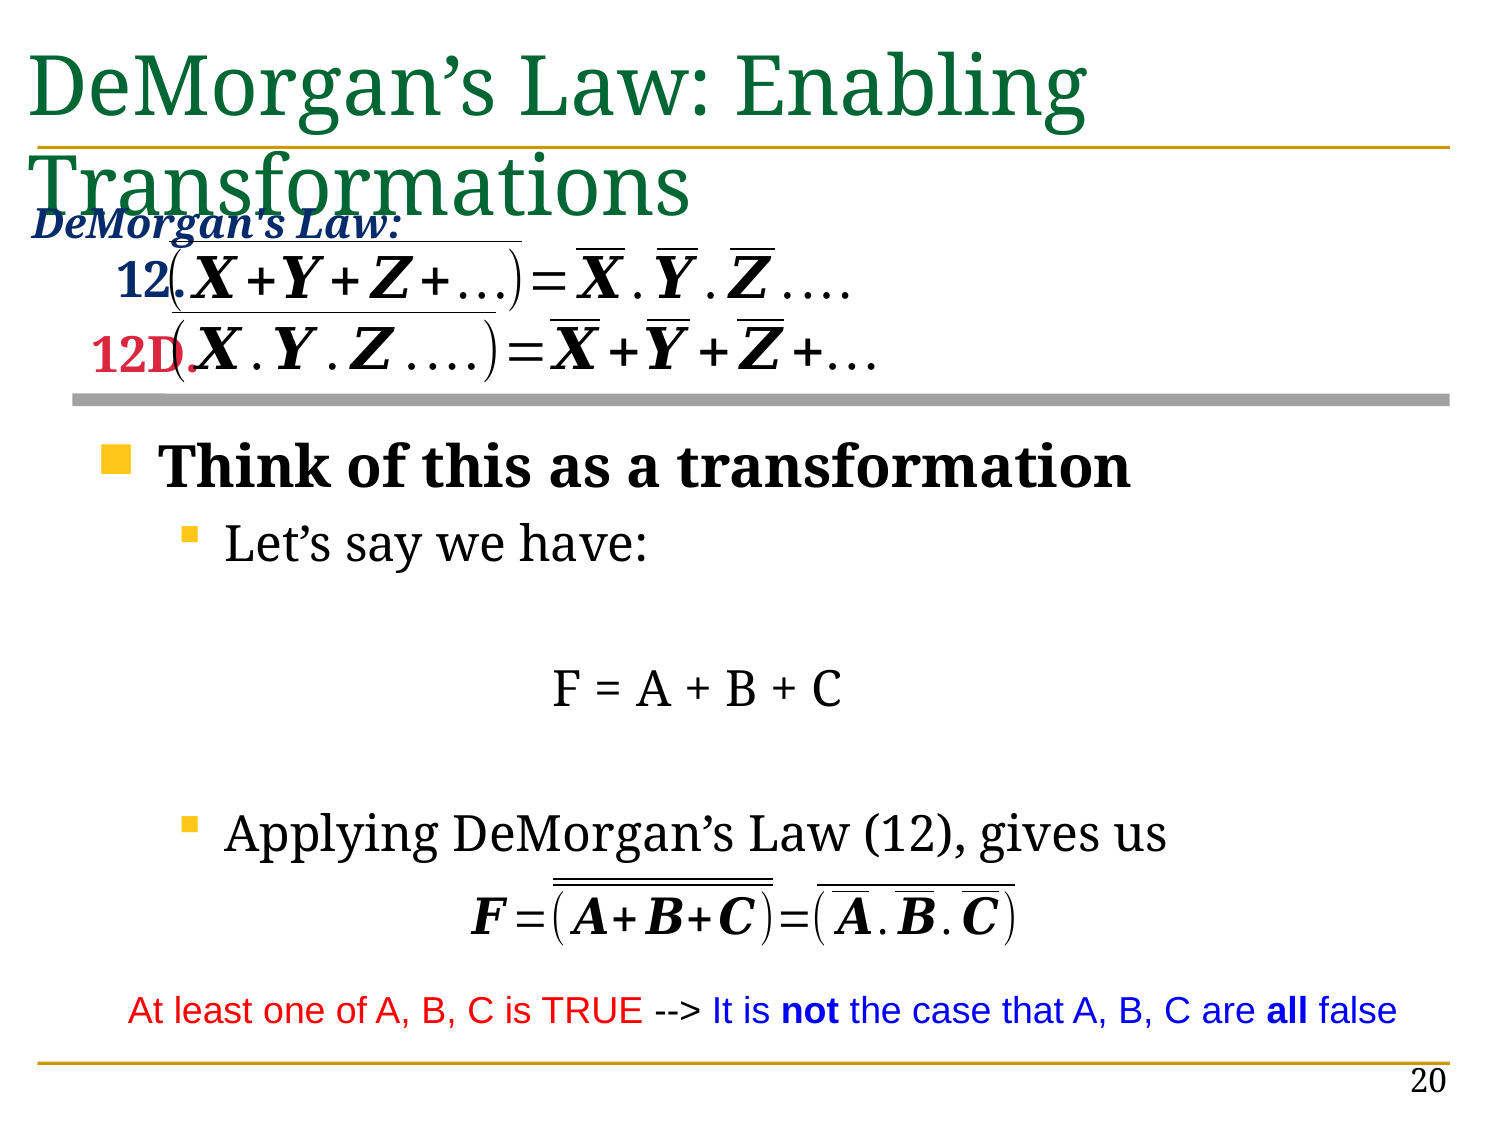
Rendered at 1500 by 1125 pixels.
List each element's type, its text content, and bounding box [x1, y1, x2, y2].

text_box At least one of A, B, C is TRUE --> It is not the case that A, B, C are all false [113, 979, 1413, 1039]
slide_number 20 [1111, 1036, 1462, 1112]
text_box DeMorgan's Law: [21, 200, 414, 252]
title DeMorgan’s Law: Enabling Transformations [12, 24, 1500, 200]
text_box Think of this as a transformation Let’s say we have: F = A + B + C Applying DeMorgan’s Law (12), gives us [87, 421, 1413, 1025]
text_box 12D. [81, 327, 237, 387]
text_box 12. [105, 252, 198, 312]
